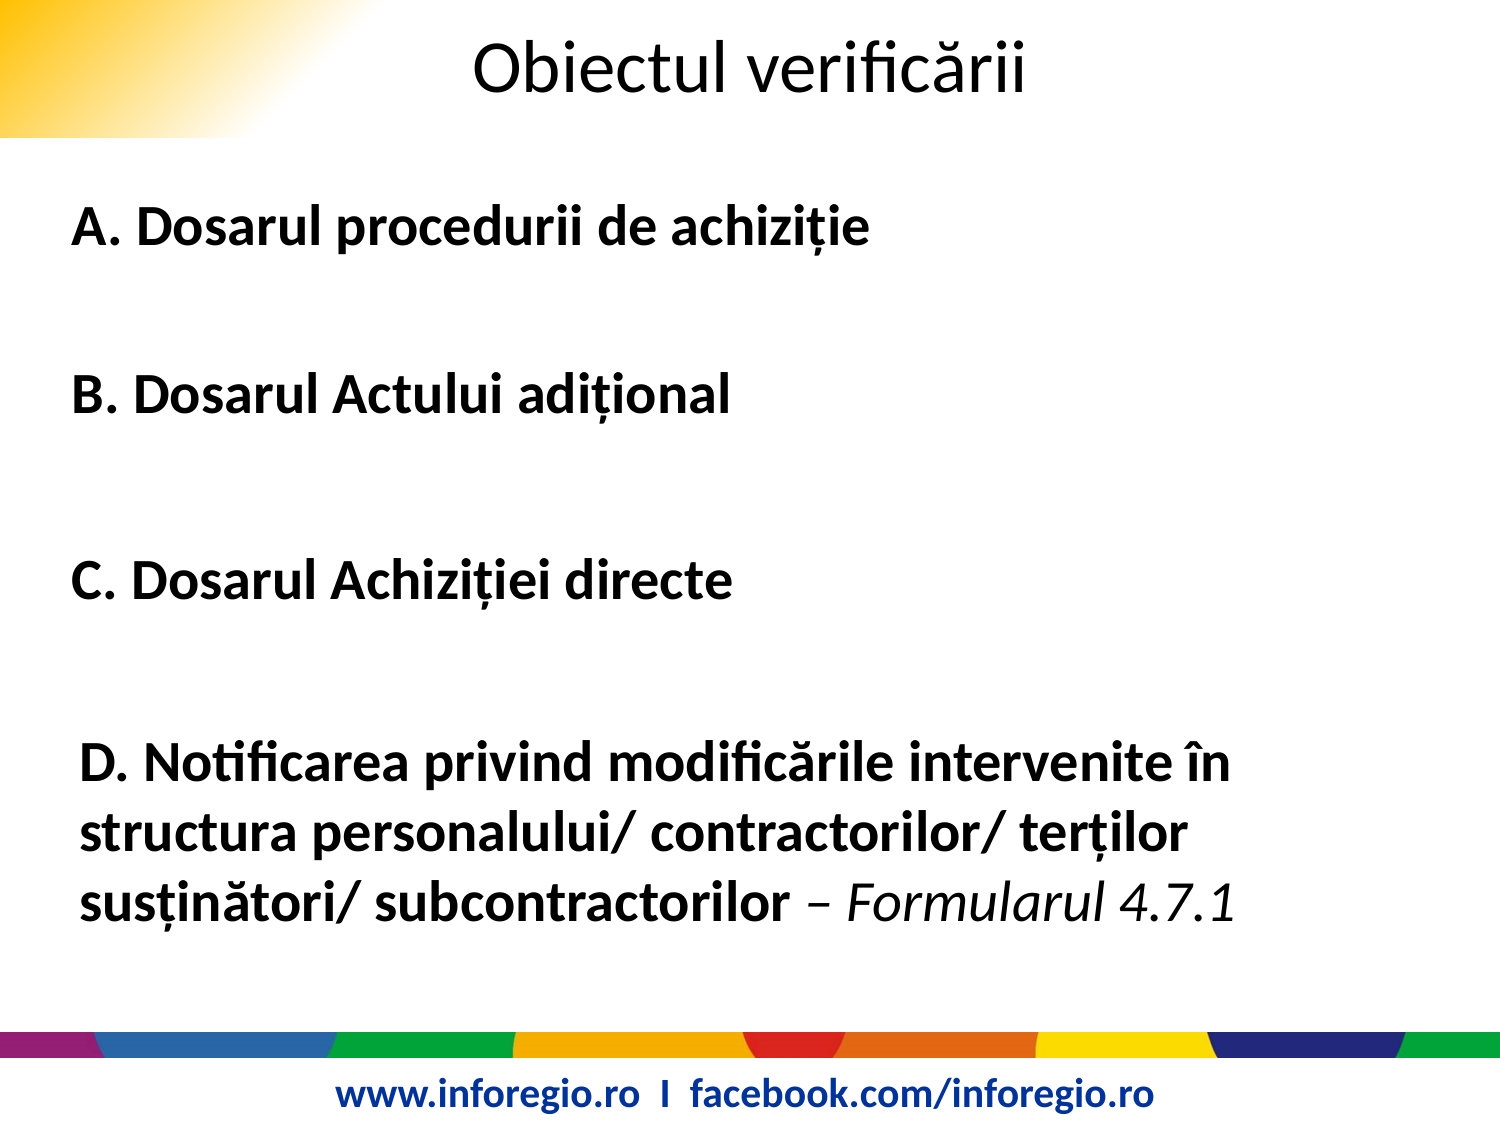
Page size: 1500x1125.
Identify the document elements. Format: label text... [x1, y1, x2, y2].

picture [0, 1032, 1500, 1058]
title Obiectul verificării [53, 0, 1447, 126]
text_box D. Notificarea privind modificările intervenite în structura personalului/ contractorilor/ terților susținători/ subcontractorilor – Formularul 4.7.1 [50, 678, 1450, 979]
text_box A. Dosarul procedurii de achiziție [50, 146, 1450, 297]
text_box B. Dosarul Actului adițional [50, 315, 1450, 465]
text_box C. Dosarul Achiziției directe [50, 501, 1450, 651]
